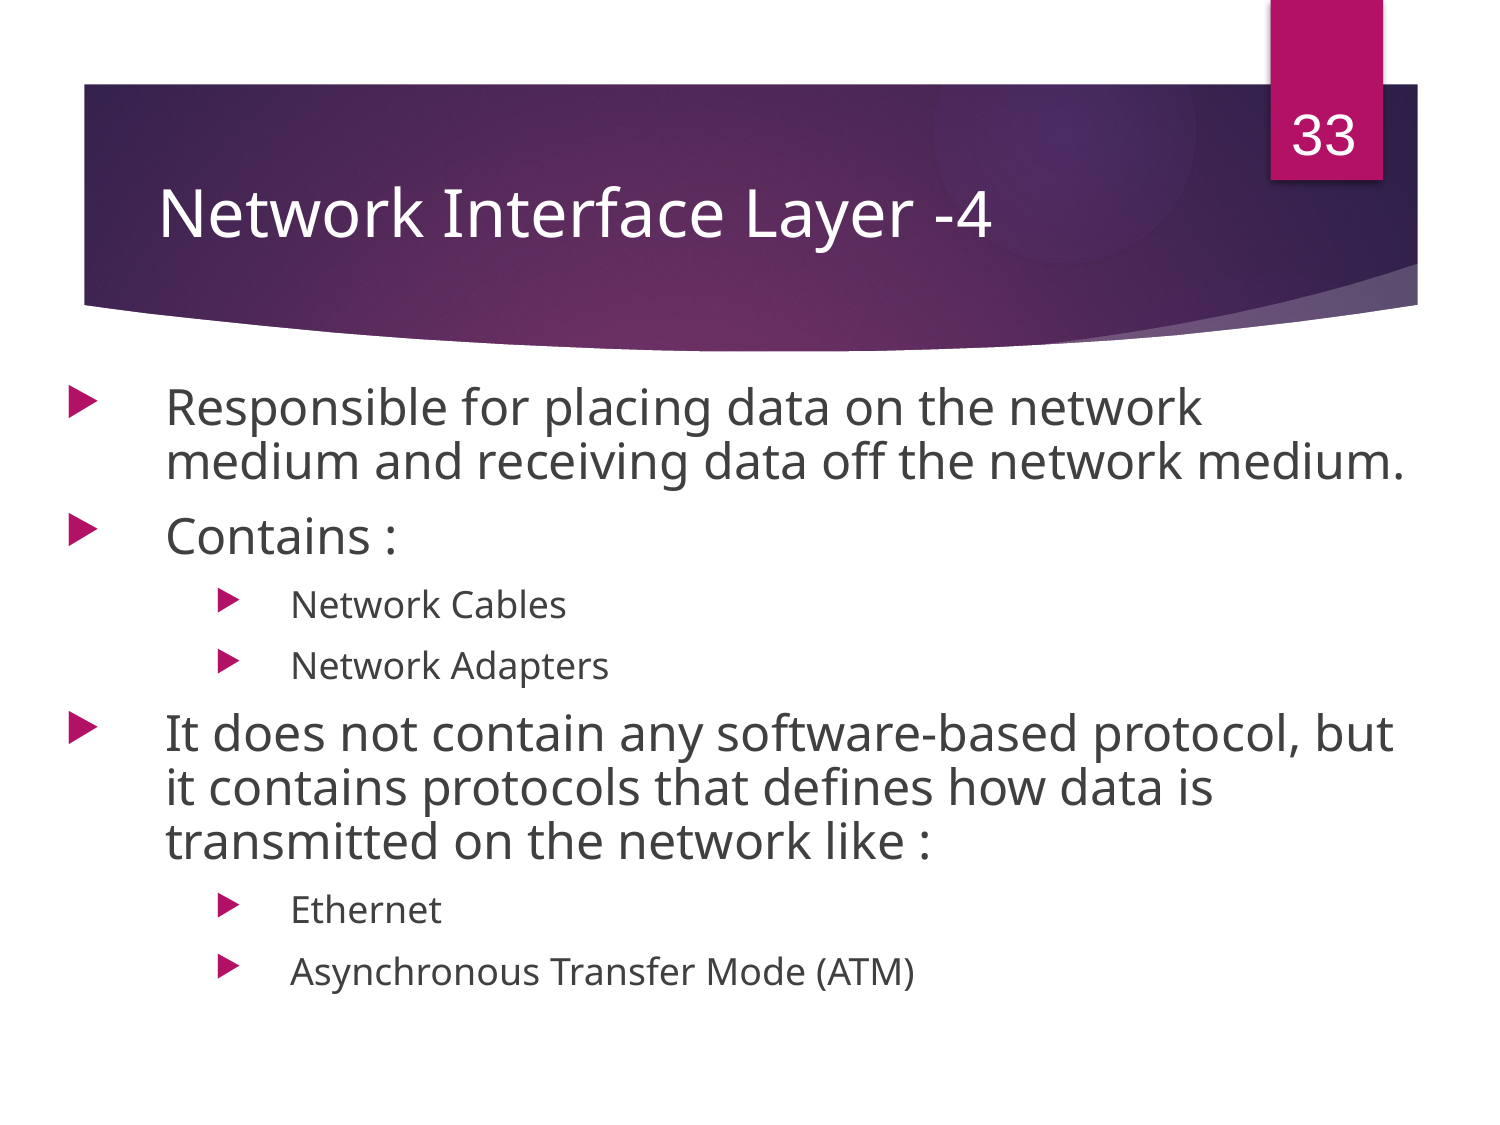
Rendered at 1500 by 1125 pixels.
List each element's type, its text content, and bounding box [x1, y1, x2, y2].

list Responsible for placing data on the network medium and receiving data off the network medium. Contains : Network Cables Network Adapters It does not contain any software-based protocol, but it contains protocols that defines how data is transmitted on the network like : Ethernet Asynchronous Transfer Mode (ATM) [50, 375, 1425, 1050]
slide_number 33 [1259, 48, 1390, 175]
title 4- Network Interface Layer [142, 152, 1183, 269]
